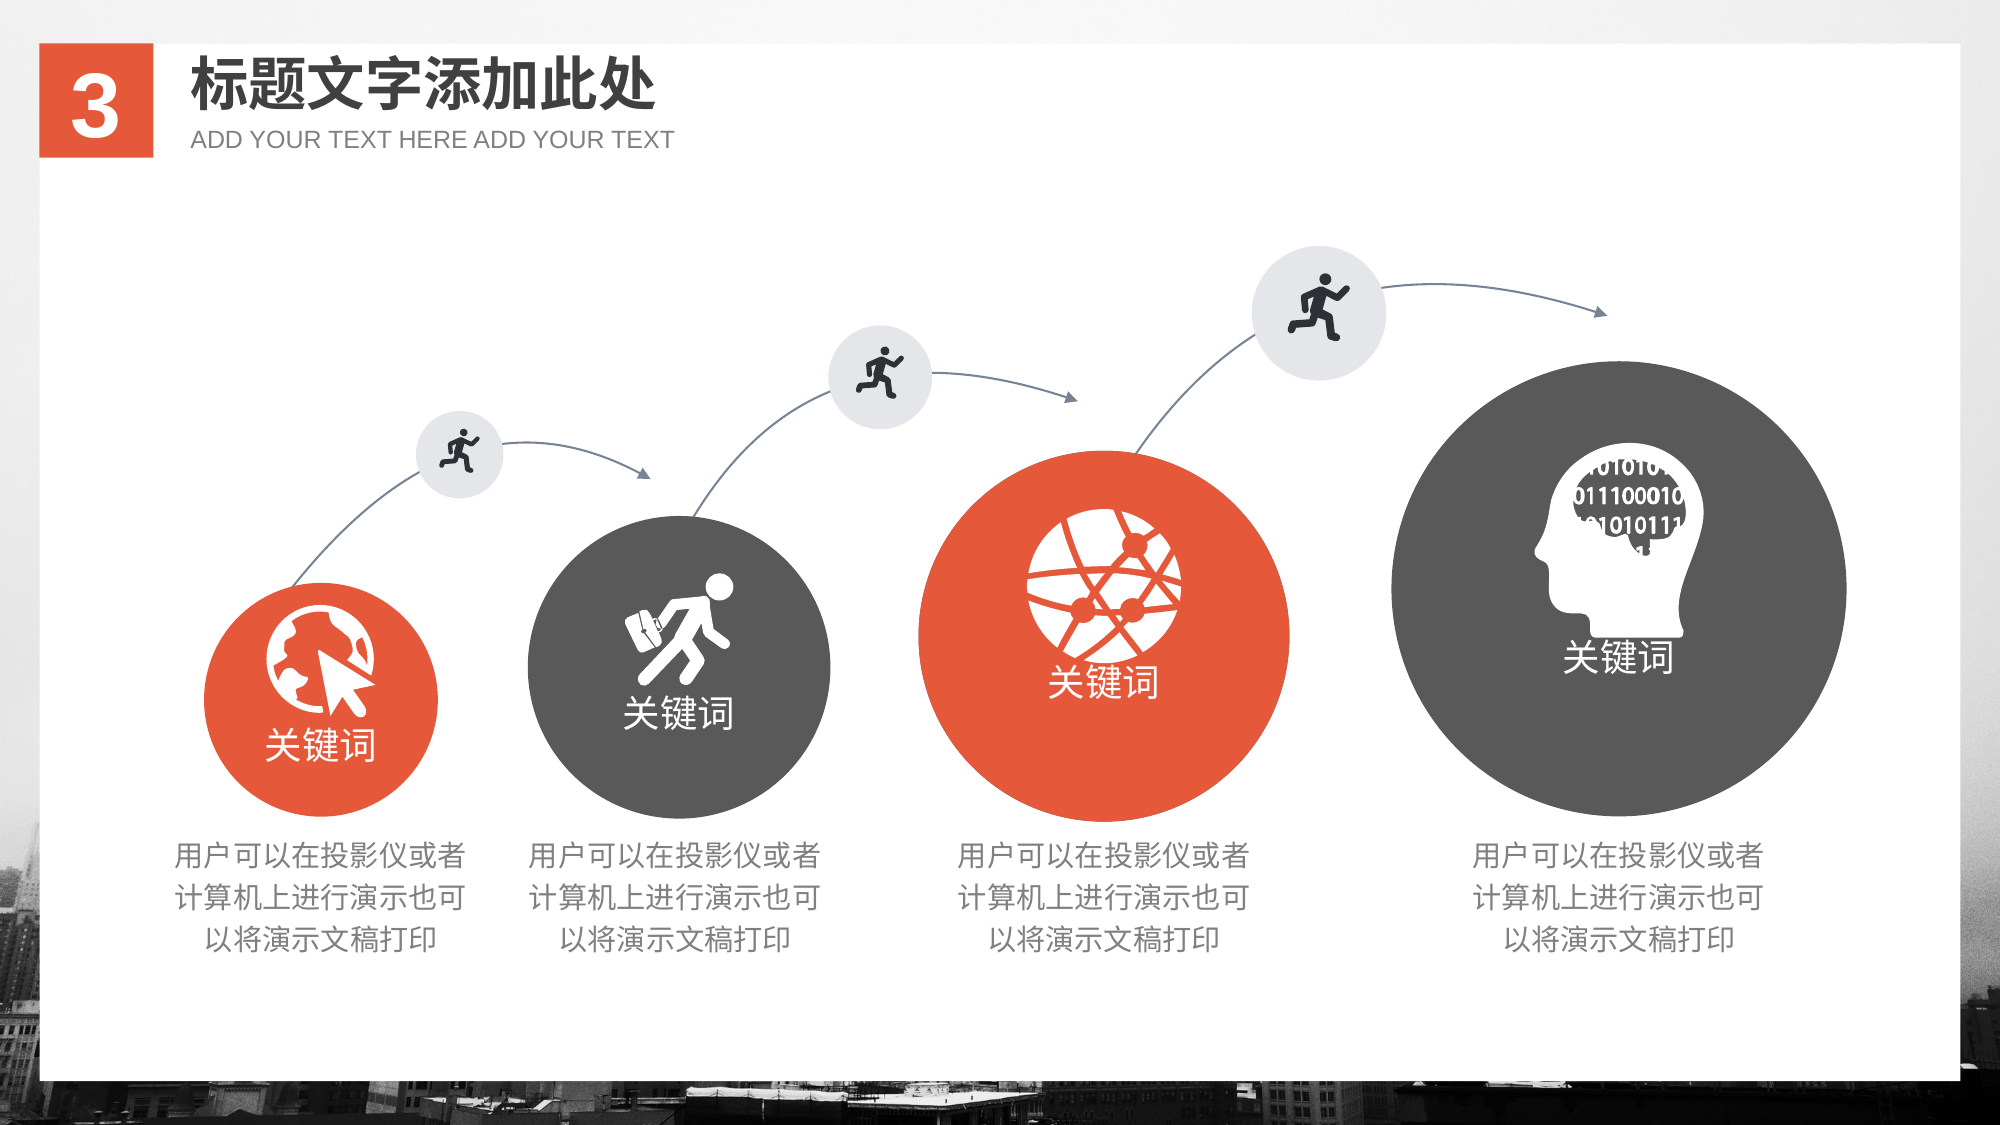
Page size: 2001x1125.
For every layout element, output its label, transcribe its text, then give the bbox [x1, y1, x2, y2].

text_box 用户可以在投影仪或者计算机上进行演示也可以将演示文稿打印 [507, 823, 844, 964]
text_box 用户可以在投影仪或者计算机上进行演示也可以将演示文稿打印 [936, 823, 1272, 964]
text_box 用户可以在投影仪或者计算机上进行演示也可以将演示文稿打印 [1451, 823, 1787, 964]
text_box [39, 39, 780, 162]
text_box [203, 245, 1847, 822]
picture [0, 0, 2000, 1125]
text_box 用户可以在投影仪或者计算机上进行演示也可以将演示文稿打印 [152, 823, 489, 964]
